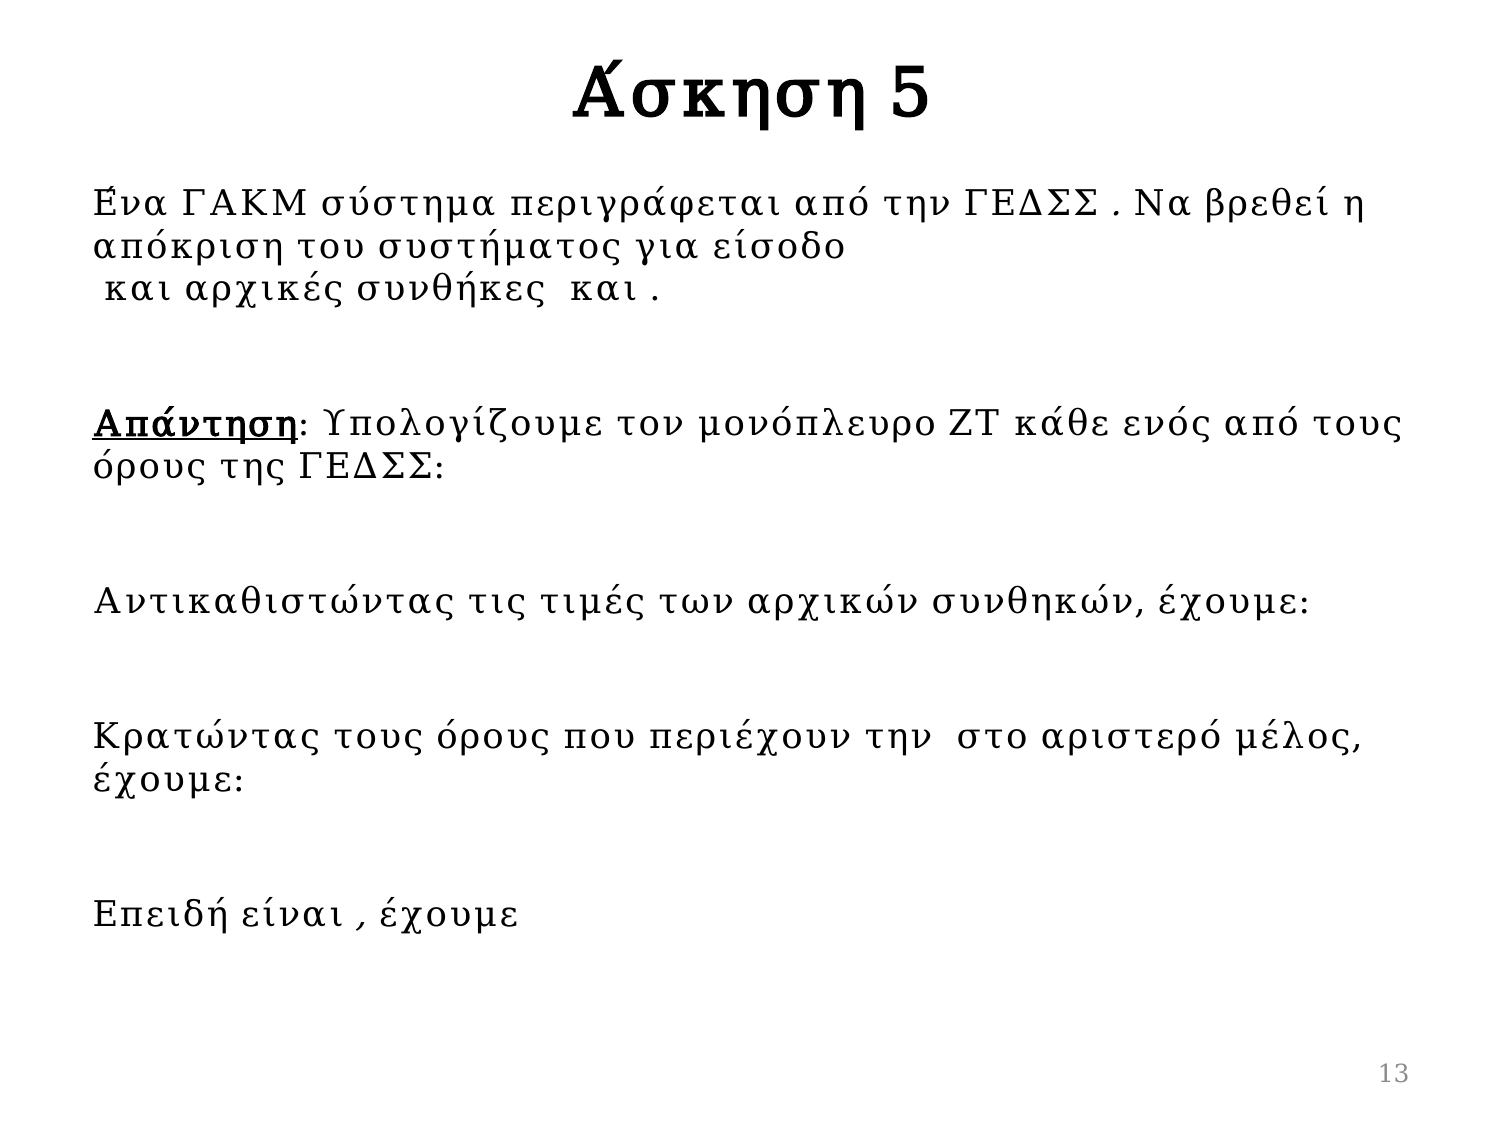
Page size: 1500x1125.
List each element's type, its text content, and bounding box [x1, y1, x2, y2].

title Άσκηση 5 [75, 19, 1425, 159]
slide_number 13 [1222, 1042, 1425, 1103]
